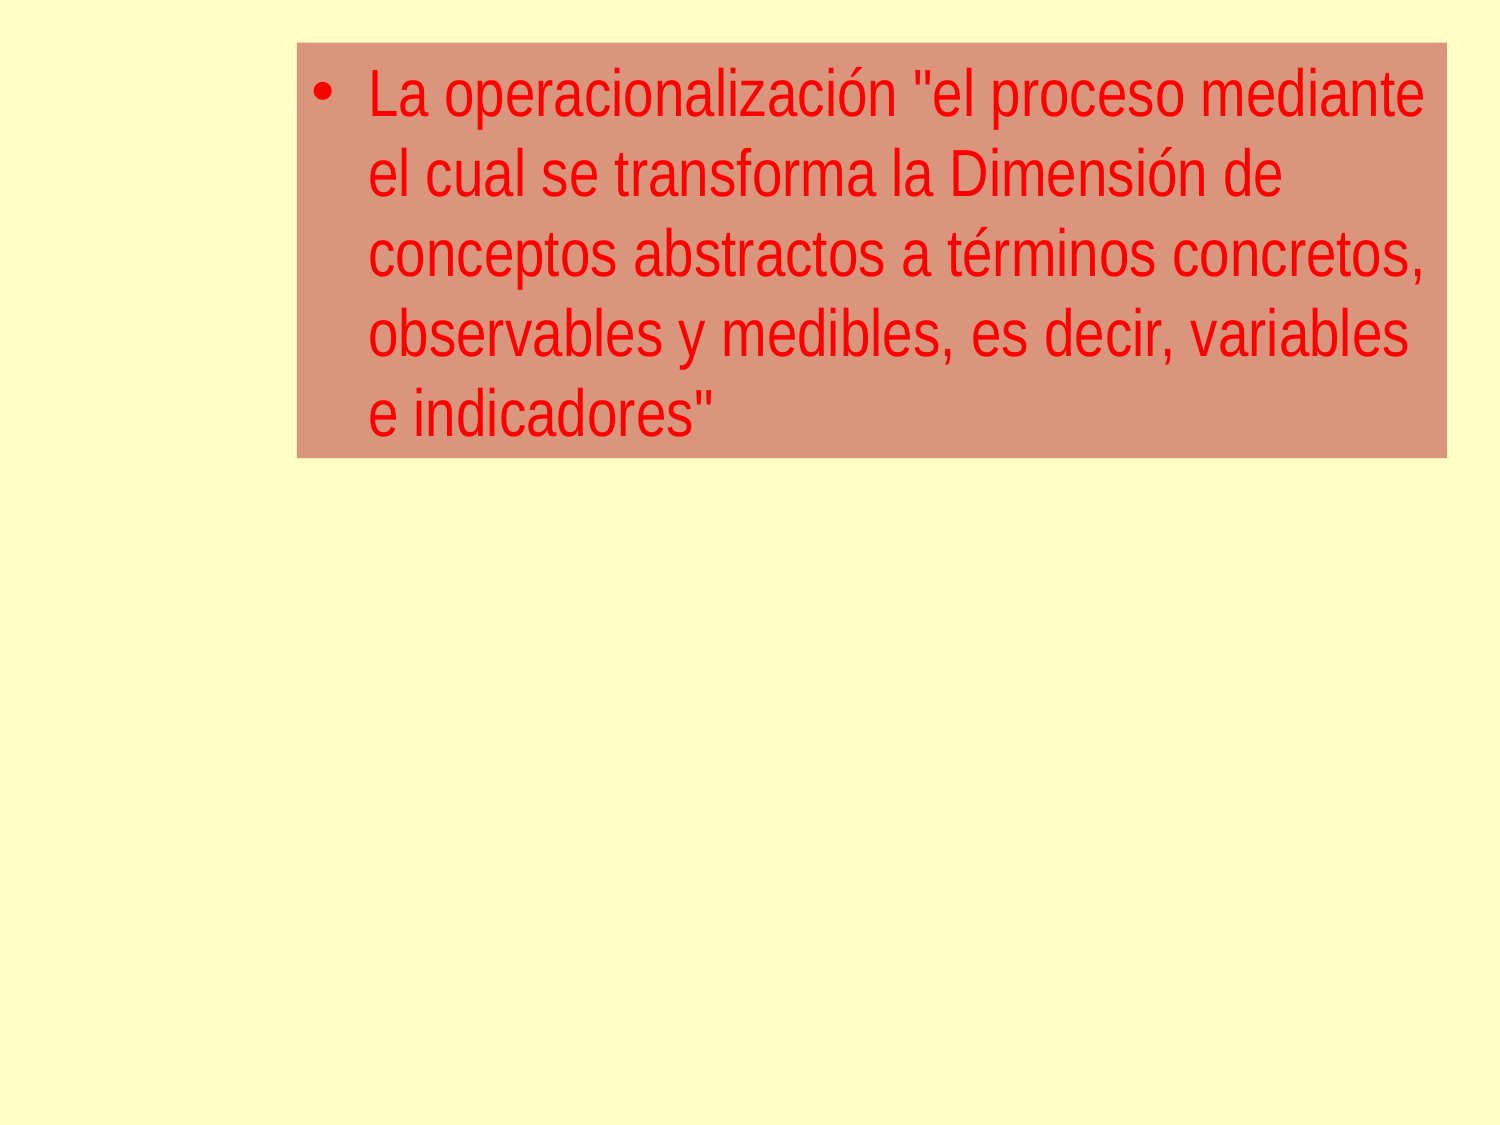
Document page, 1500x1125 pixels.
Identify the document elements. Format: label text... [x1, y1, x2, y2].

list La operacionalización "el proceso mediante el cual se transforma la Dimensión de conceptos abstractos a términos concretos, observables y medibles, es decir, variables e indicadores" [296, 42, 1447, 459]
